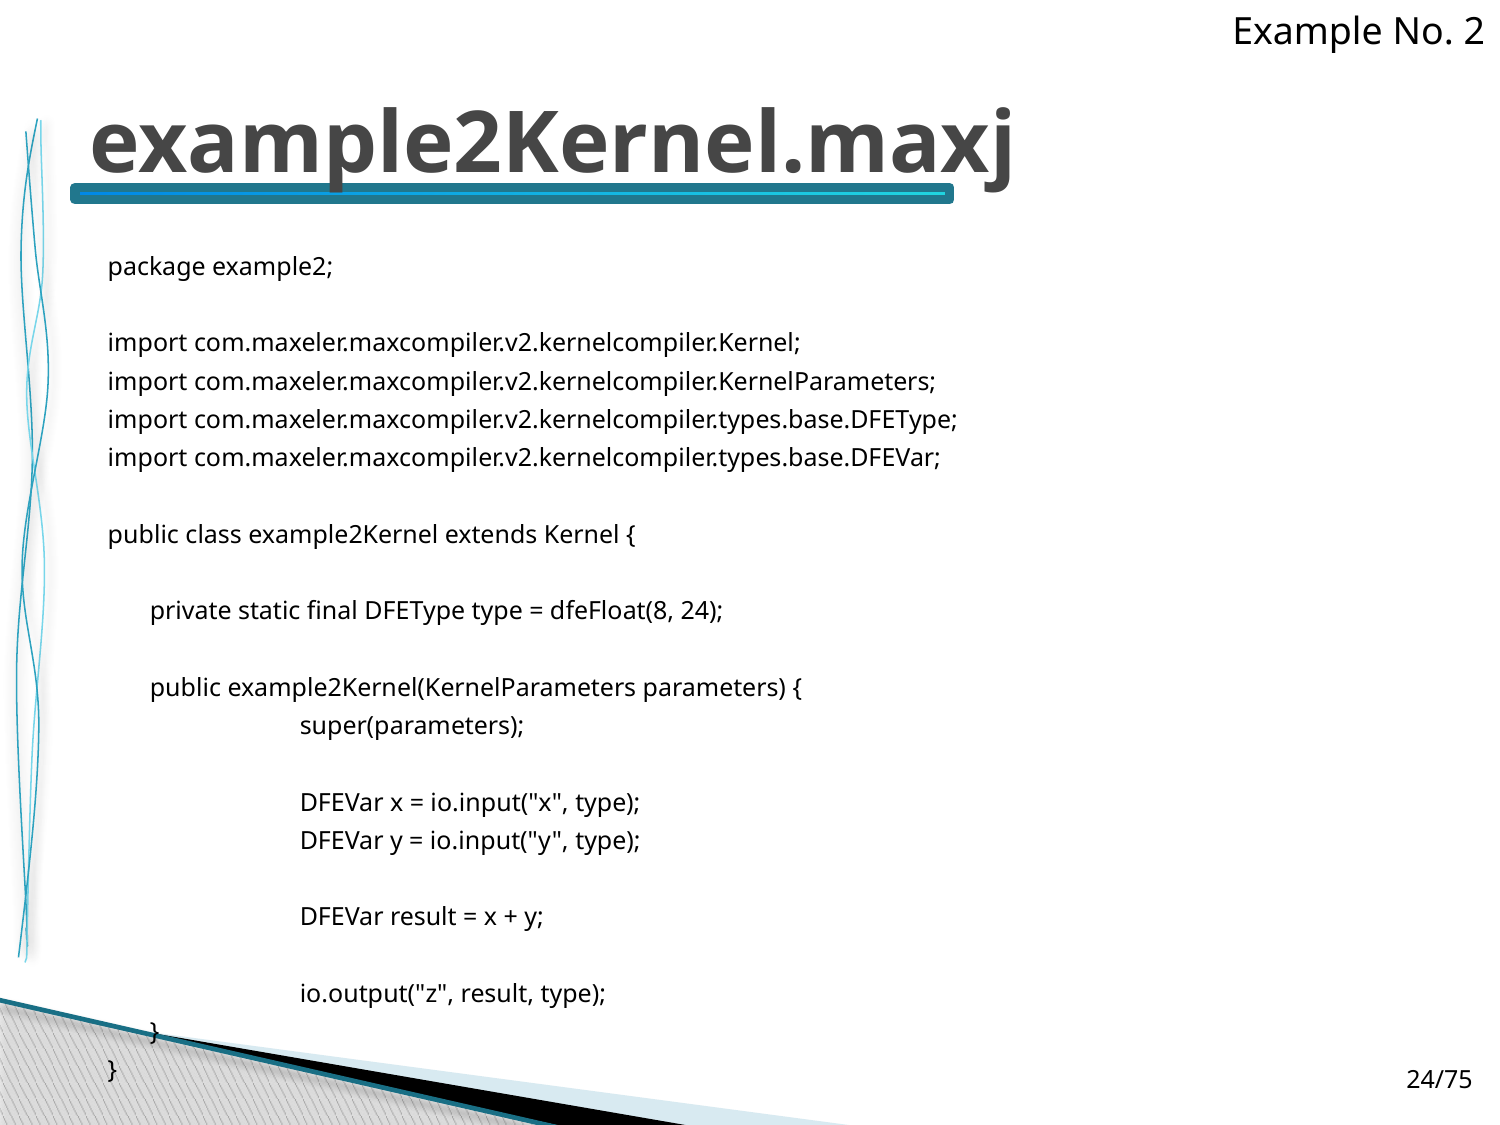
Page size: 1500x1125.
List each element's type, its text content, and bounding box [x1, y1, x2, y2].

title example2Kernel.maxj [75, 45, 1425, 233]
list package example2; import com.maxeler.maxcompiler.v2.kernelcompiler.Kernel; import com.maxeler.maxcompiler.v2.kernelcompiler.KernelParameters; import com.maxeler.maxcompiler.v2.kernelcompiler.types.base.DFEType; import com.maxeler.maxcompiler.v2.kernelcompiler.types.base.DFEVar; public class example2Kernel extends Kernel { private static final DFEType type = dfeFloat(8, 24); public example2Kernel(KernelParameters parameters) { super(parameters); DFEVar x = io.input("x", type); DFEVar y = io.input("y", type); DFEVar result = x + y; io.output("z", result, type); } } [75, 243, 1425, 1025]
list Example No. 2 [1074, 0, 1500, 63]
